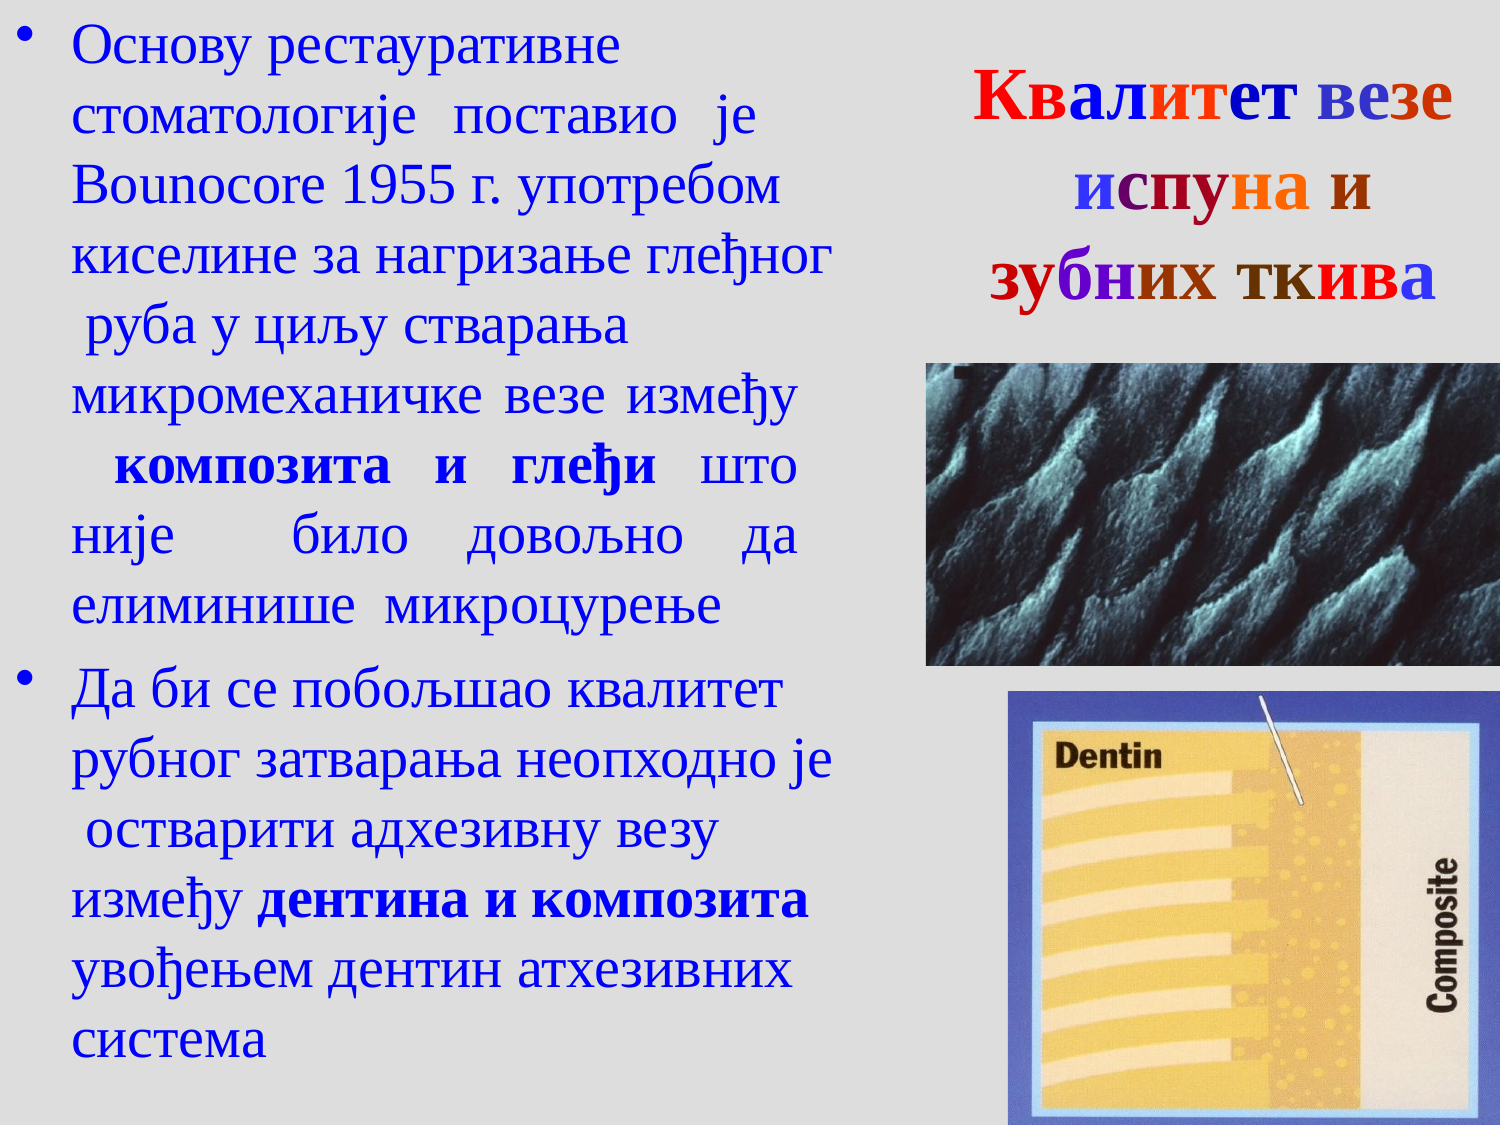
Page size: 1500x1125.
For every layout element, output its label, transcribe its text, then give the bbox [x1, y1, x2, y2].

title Квалитет везе испуна и зубних ткива [970, 42, 1456, 315]
text_box Основу рестауративне стоматологије поставио је Bounocore 1955 г. употребом киселине за нагризање глеђног руба у циљу стварања микромеханичке везе између композита и глеђи што није било довољно да елиминише микроцурење Да би се побољшао квалитет рубног затварања неопходно је остварити адхезивну везу између дентина и композита увођењем дентин атхезивних система [12, 3, 848, 1070]
text_box [925, 363, 1500, 666]
text_box [1007, 691, 1500, 1125]
